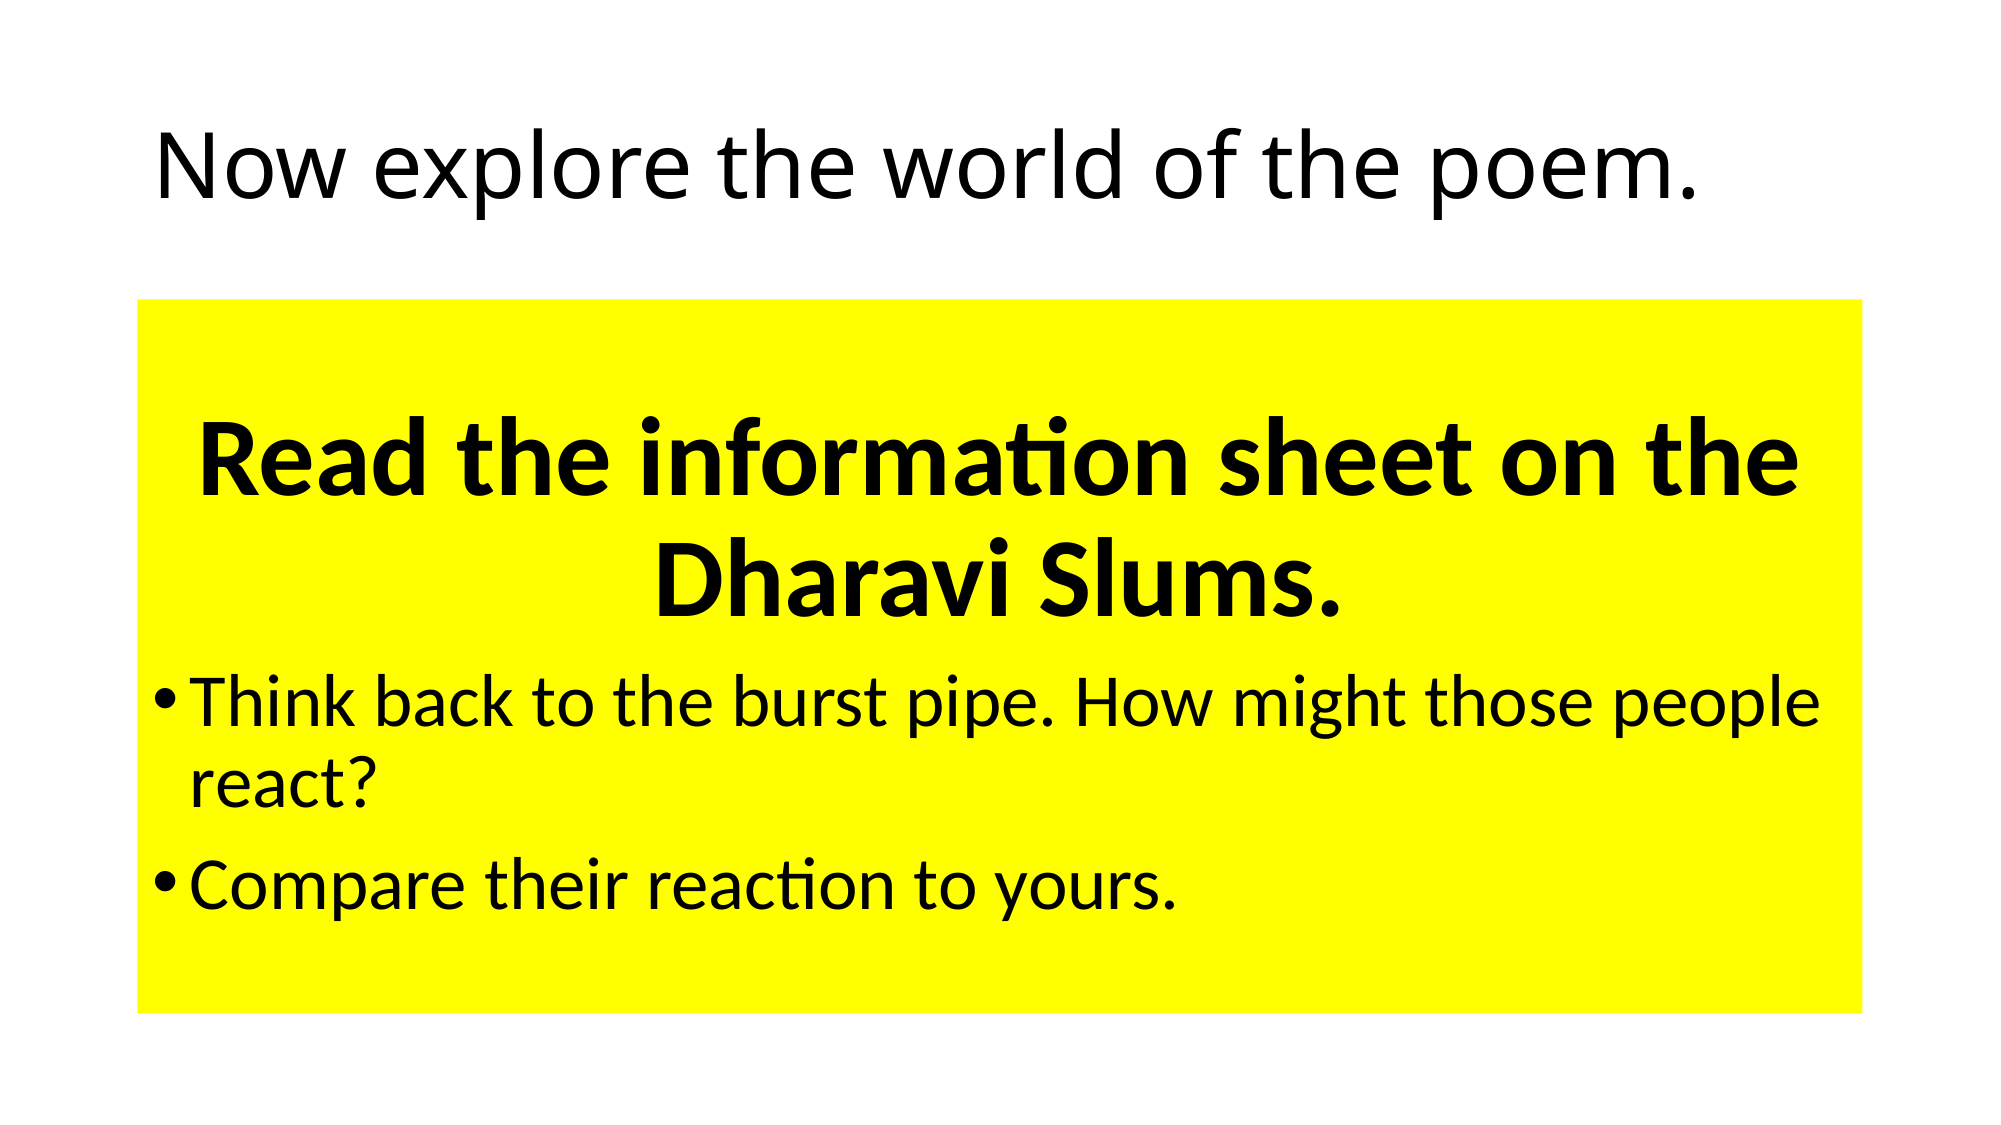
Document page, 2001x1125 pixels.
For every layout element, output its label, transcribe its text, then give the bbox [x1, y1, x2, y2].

list Read the information sheet on the Dharavi Slums. Think back to the burst pipe. How might those people react? Compare their reaction to yours. [137, 299, 1863, 1014]
title Now explore the world of the poem. [137, 59, 1863, 278]
